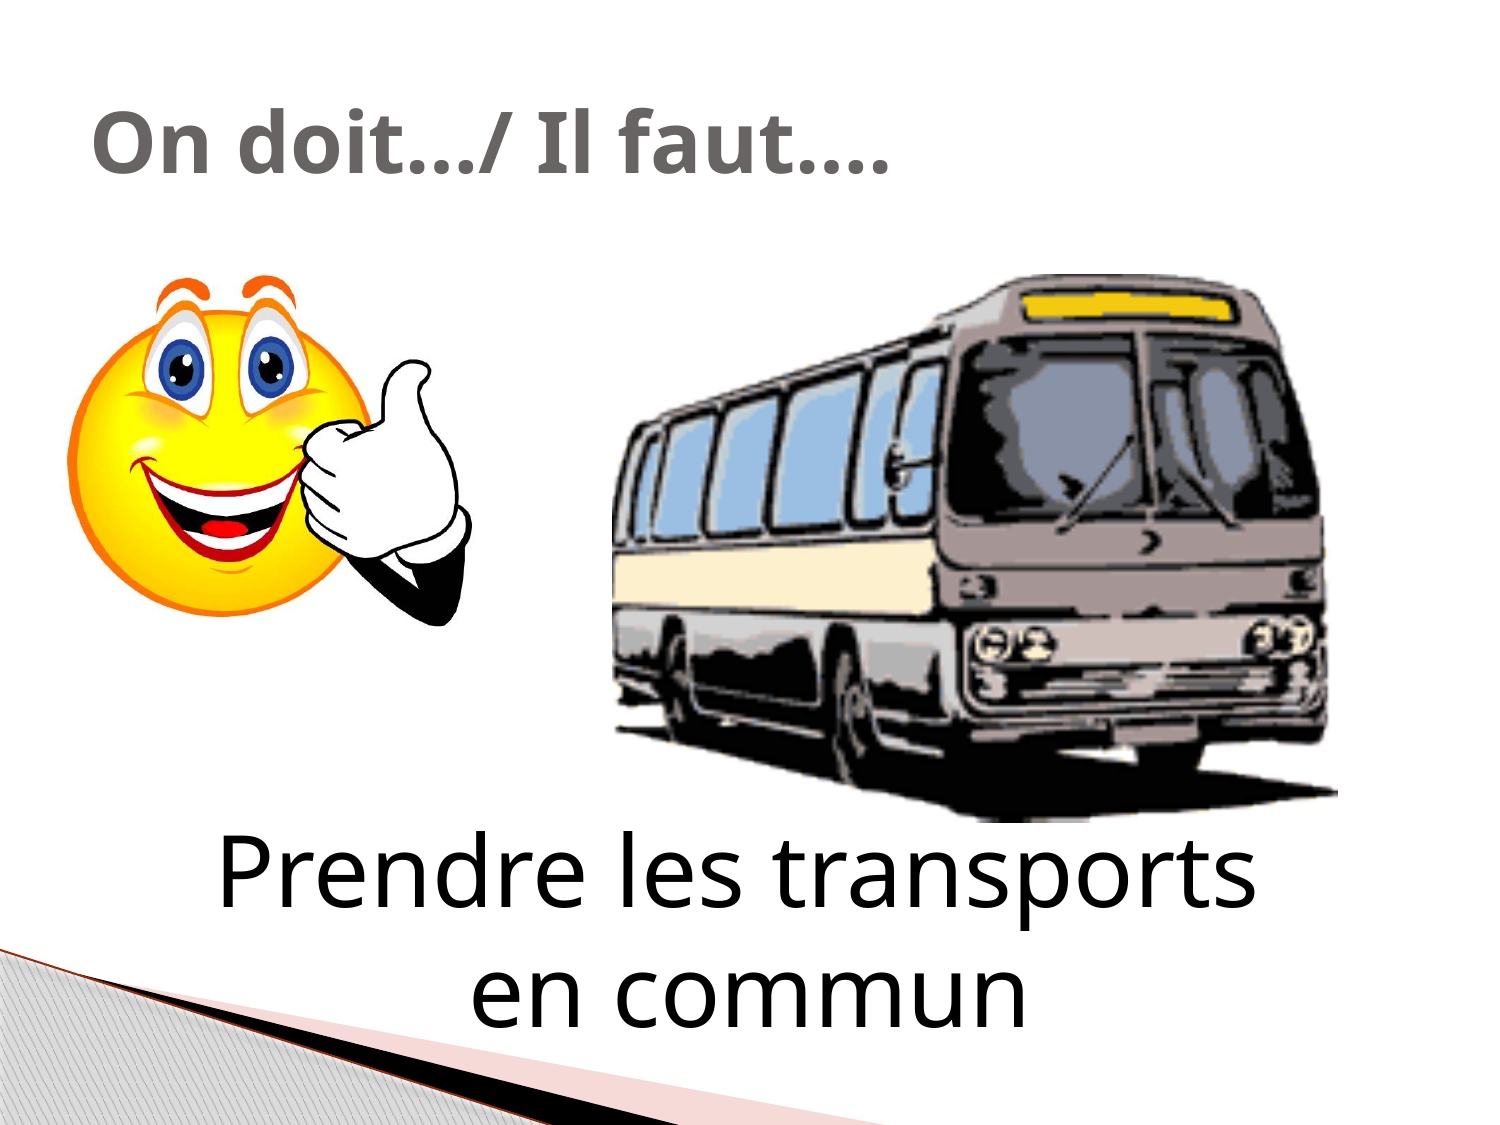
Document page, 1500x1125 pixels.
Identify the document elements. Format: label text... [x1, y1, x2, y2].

picture [49, 274, 491, 627]
picture [612, 274, 1338, 823]
title On doit…/ Il faut…. [75, 45, 1425, 233]
text_box Prendre les transports en commun [0, 799, 1500, 1055]
